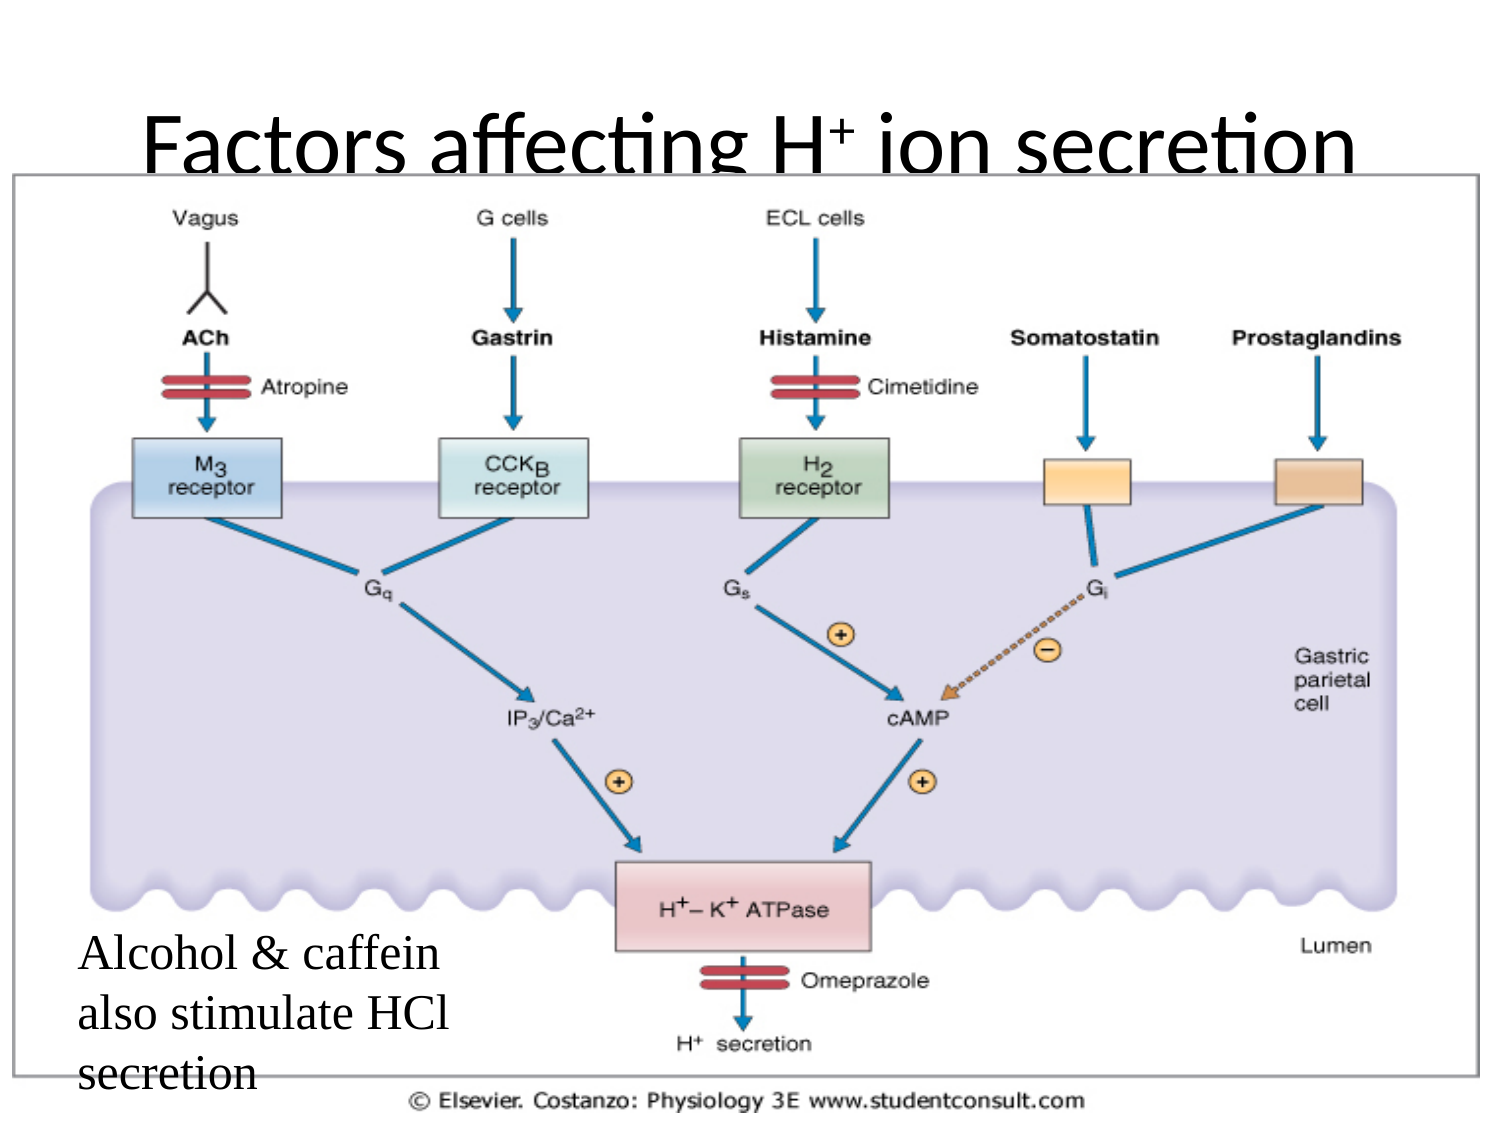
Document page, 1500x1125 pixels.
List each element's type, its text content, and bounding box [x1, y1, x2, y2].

title Factors affecting H+ ion secretion [75, 45, 1425, 172]
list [12, 173, 1480, 1113]
